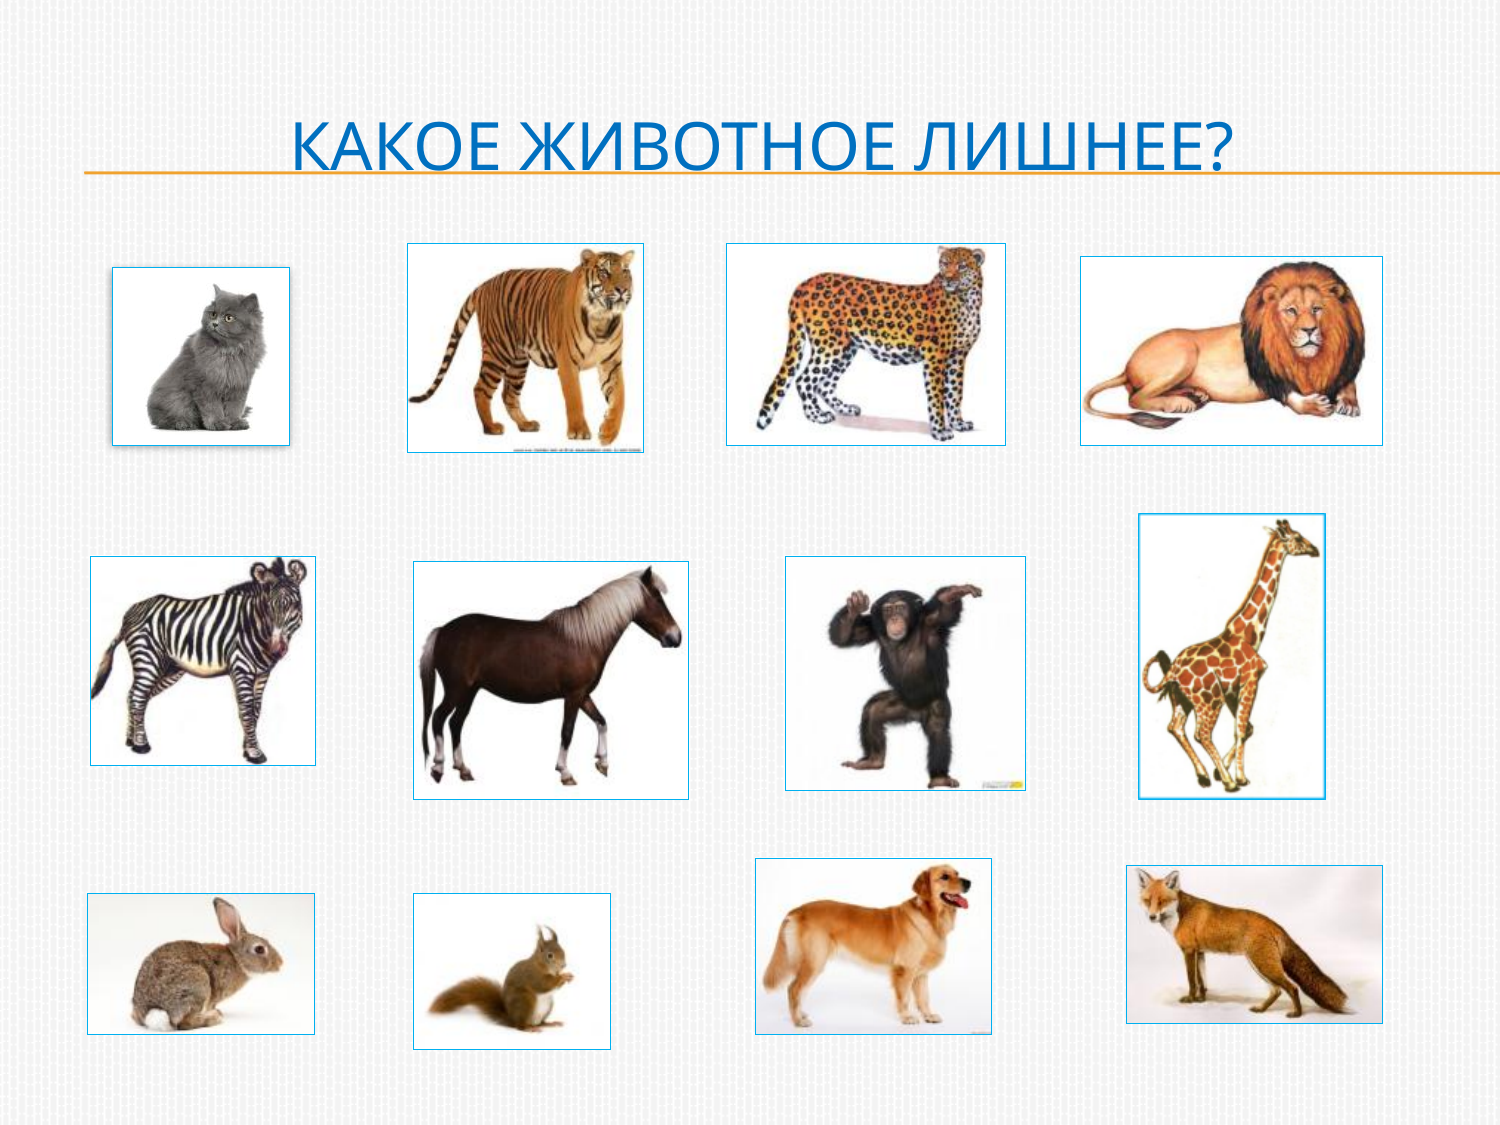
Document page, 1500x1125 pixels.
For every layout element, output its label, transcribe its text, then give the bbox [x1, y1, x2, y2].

picture [114, 269, 288, 444]
picture [1128, 867, 1381, 1022]
picture [415, 563, 687, 798]
picture [757, 860, 990, 1033]
picture [787, 558, 1024, 789]
picture [728, 245, 1004, 444]
picture [1082, 258, 1381, 444]
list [407, 243, 644, 453]
picture [89, 895, 313, 1033]
picture [1140, 515, 1324, 798]
picture [92, 558, 314, 764]
picture [415, 895, 609, 1048]
title Какое животное лишнее? [50, 75, 1475, 213]
